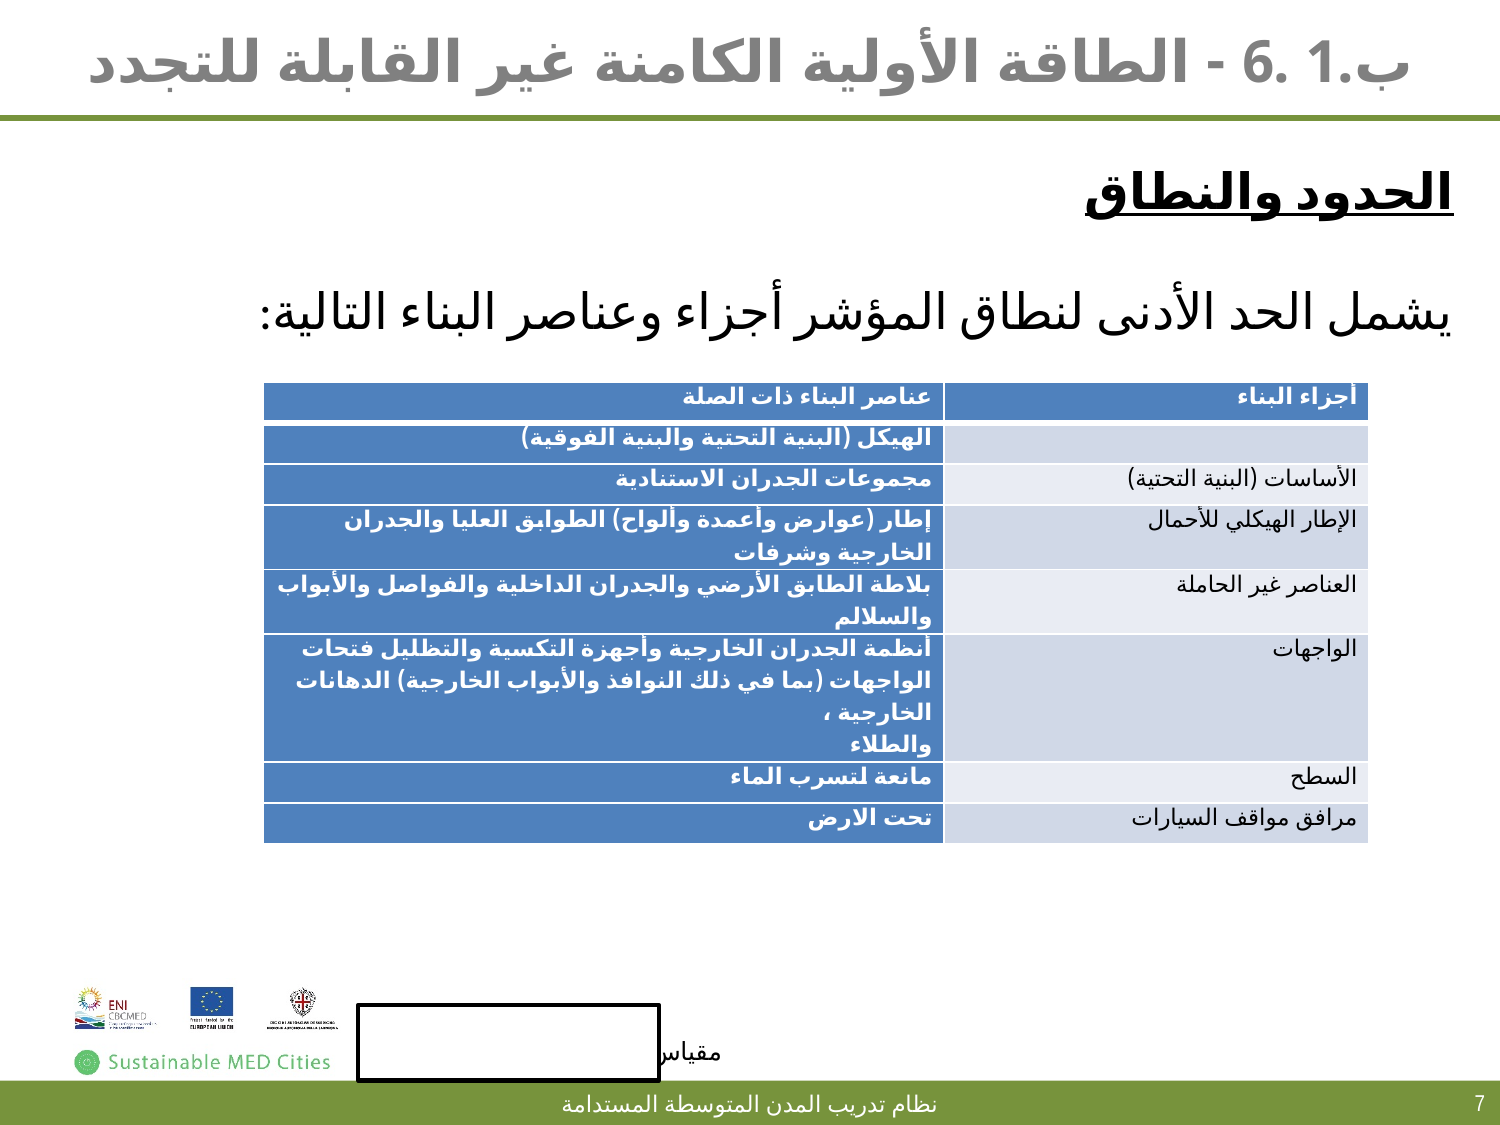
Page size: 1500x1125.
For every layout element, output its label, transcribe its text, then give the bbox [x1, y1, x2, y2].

text_box [356, 1003, 661, 1083]
table_header أجزاء البناء [945, 383, 1368, 420]
table_cell السطح [945, 763, 1368, 802]
table_header عناصر البناء ذات الصلة [264, 383, 943, 420]
table_cell مجموعات الجدران الاستنادية [264, 465, 943, 504]
table_cell [945, 426, 1368, 463]
table_cell الأساسات (البنية التحتية) [945, 465, 1368, 504]
table_cell تحت الارض [264, 804, 943, 843]
table_cell بلاطة الطابق الأرضي والجدران الداخلية والفواصل والأبواب والسلالم [264, 570, 943, 633]
table_cell الهيكل (البنية التحتية والبنية الفوقية) [264, 426, 943, 463]
title ب.1 .6 - الطاقة الأولية الكامنة غير القابلة للتجدد [0, 0, 1500, 119]
list الحدود والنطاق يشمل الحد الأدنى لنطاق المؤشر أجزاء وعناصر البناء التالية: [43, 152, 1469, 944]
table_cell مانعة لتسرب الماء [264, 763, 943, 802]
table_cell أنظمة الجدران الخارجية وأجهزة التكسية والتظليل فتحات الواجهات (بما في ذلك النوافذ والأبواب الخارجية) الدهانات الخارجية ، والطلاء [264, 635, 943, 761]
table_cell إطار (عوارض وأعمدة وألواح) الطوابق العليا والجدران الخارجية وشرفات [264, 506, 943, 569]
picture [62, 978, 356, 1080]
table_cell العناصر غير الحاملة [945, 570, 1368, 633]
slide_number 7 [1149, 1079, 1500, 1125]
table_cell الواجهات [945, 635, 1368, 761]
table_cell الإطار الهيكلي للأحمال [945, 506, 1368, 569]
table_cell مرافق مواقف السيارات [945, 804, 1368, 843]
